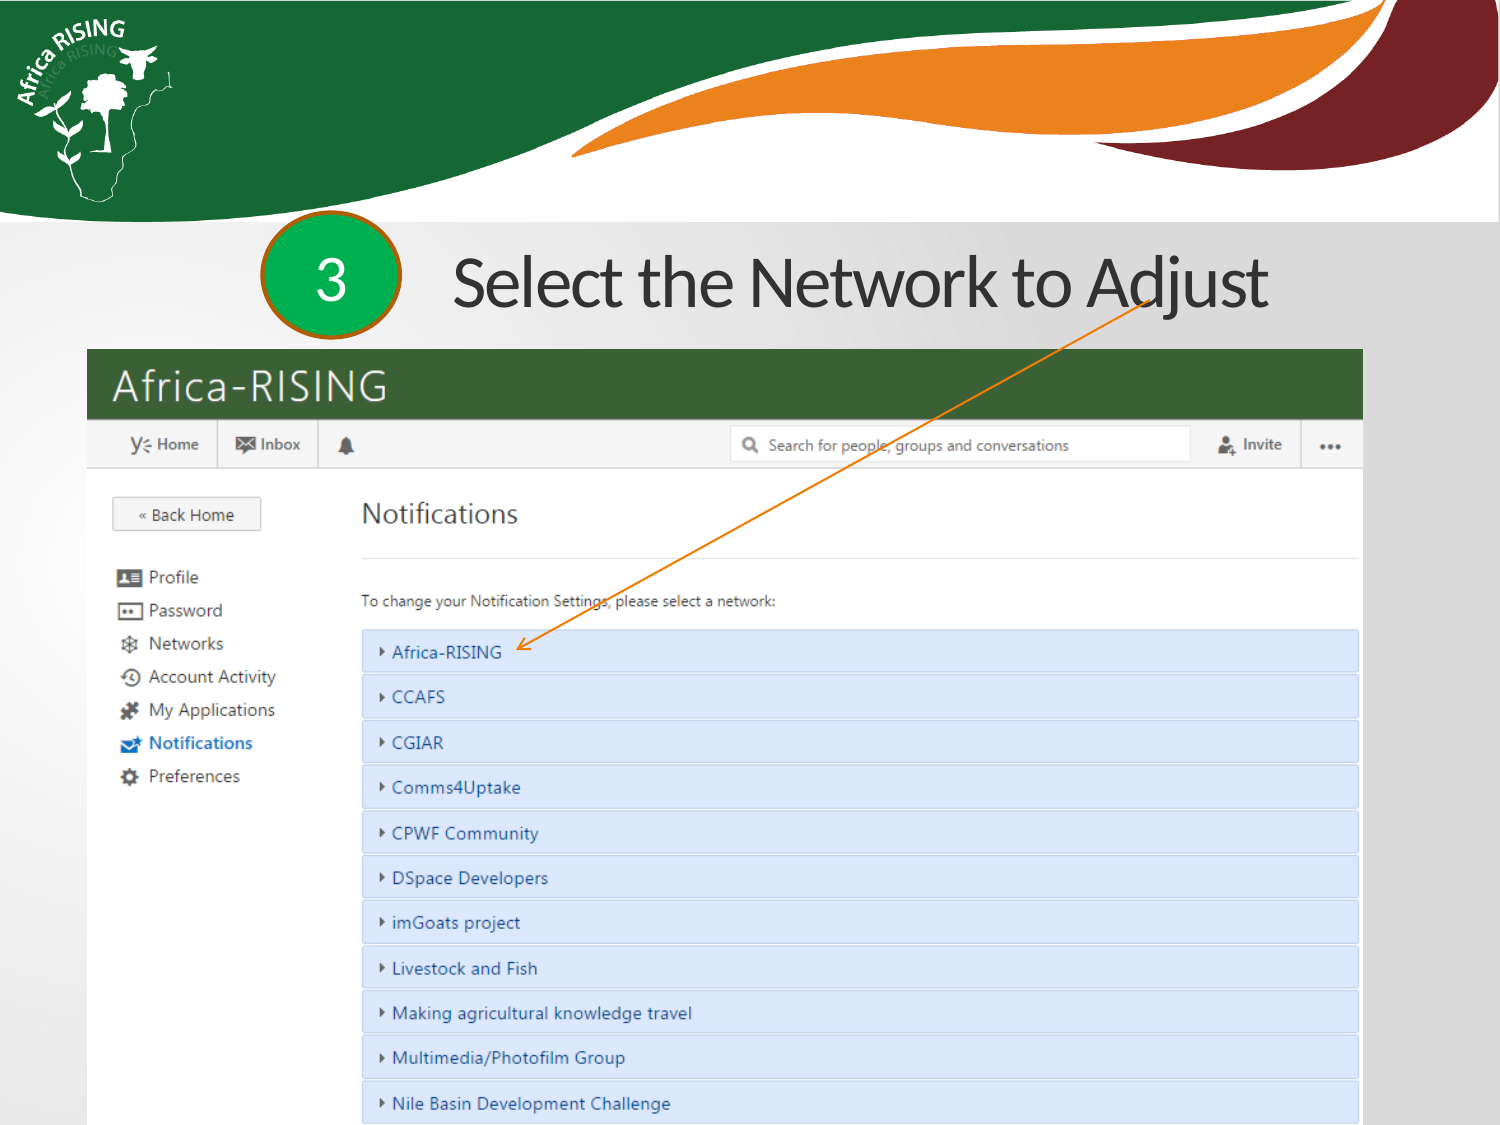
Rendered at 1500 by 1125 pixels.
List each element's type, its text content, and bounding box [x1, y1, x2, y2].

picture [0, 0, 1499, 222]
text_box 3 [260, 210, 403, 340]
picture [86, 349, 1363, 1125]
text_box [515, 299, 1151, 651]
title Select the Network to Adjust [437, 225, 1325, 325]
